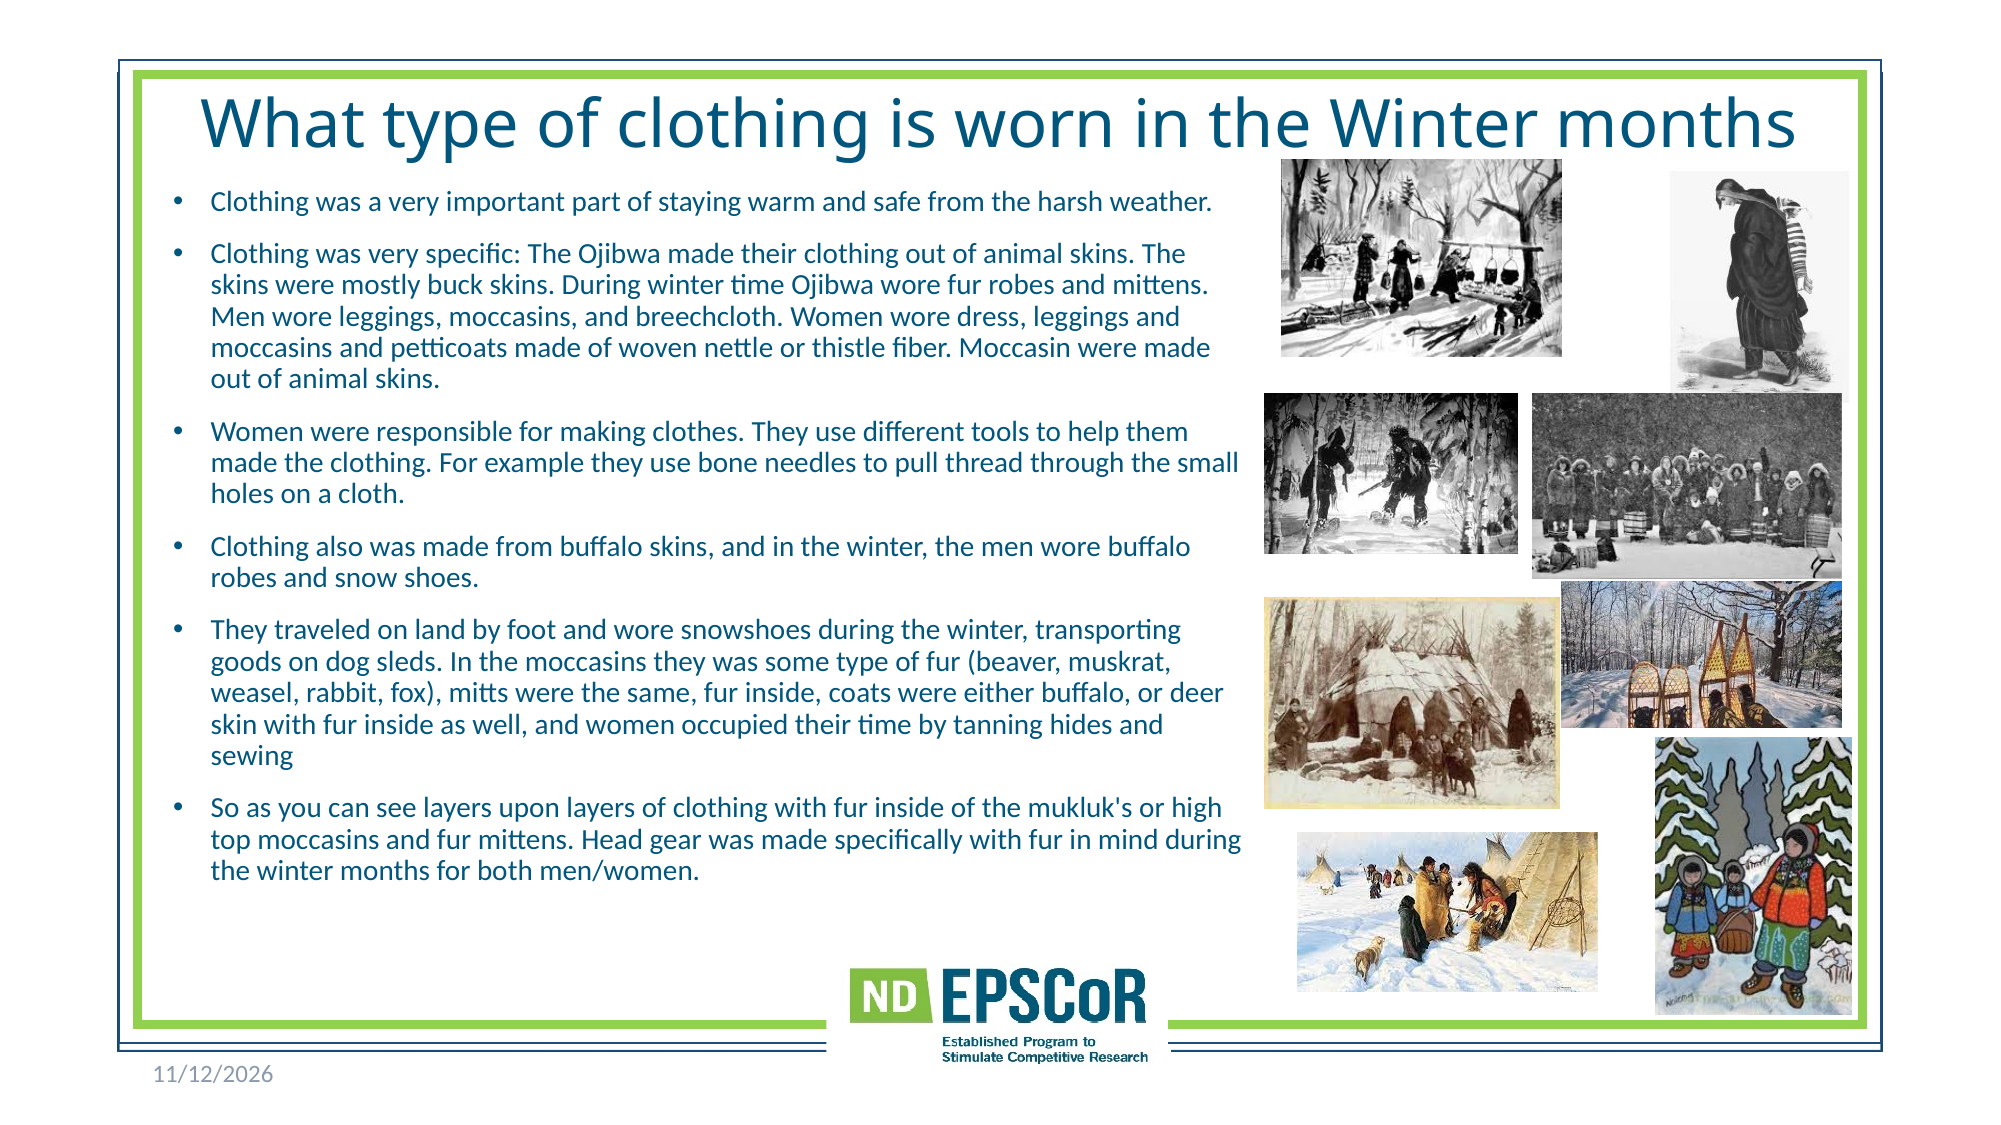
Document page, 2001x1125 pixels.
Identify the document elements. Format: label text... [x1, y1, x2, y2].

picture [588, 72, 1883, 1068]
picture [1264, 393, 1518, 554]
picture [1655, 737, 1852, 1015]
picture [1264, 597, 1560, 809]
picture [1561, 581, 1842, 729]
picture [1532, 168, 1852, 579]
title What type of clothing is worn in the Winter months [137, 59, 1863, 193]
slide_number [137, 1042, 588, 1103]
list Clothing was a very important part of staying warm and safe from the harsh weather. Clothing was very specific: The Ojibwa made their clothing out of animal skins. The skins were mostly buck skins. During winter time Ojibwa wore fur robes and mittens. Men wore leggings, moccasins, and breechcloth. Women wore dress, leggings and moccasins and petticoats made of woven nettle or thistle fiber. Moccasin were made out of animal skins. Women were responsible for making clothes. They use different tools to help them made the clothing. For example they use bone needles to pull thread through the small holes on a cloth. Clothing also was made from buffalo skins, and in the winter, the men wore buffalo robes and snow shoes. They traveled on land by foot and wore snowshoes during the winter, transporting goods on dog sleds. In the moccasins they was some type of fur (beaver, muskrat, weasel, rabbit, fox), mitts were the same, fur inside, coats were either buffalo, or deer skin with fur inside as well, and women occupied their time by tanning hides and sewing So as you can see layers upon layers of clothing with fur inside of the mukluk's or high top moccasins and fur mittens. Head gear was made specifically with fur in mind during the winter months for both men/women. [158, 178, 1261, 1018]
picture [1297, 832, 1598, 992]
picture [117, 72, 137, 1052]
picture [1281, 159, 1562, 357]
